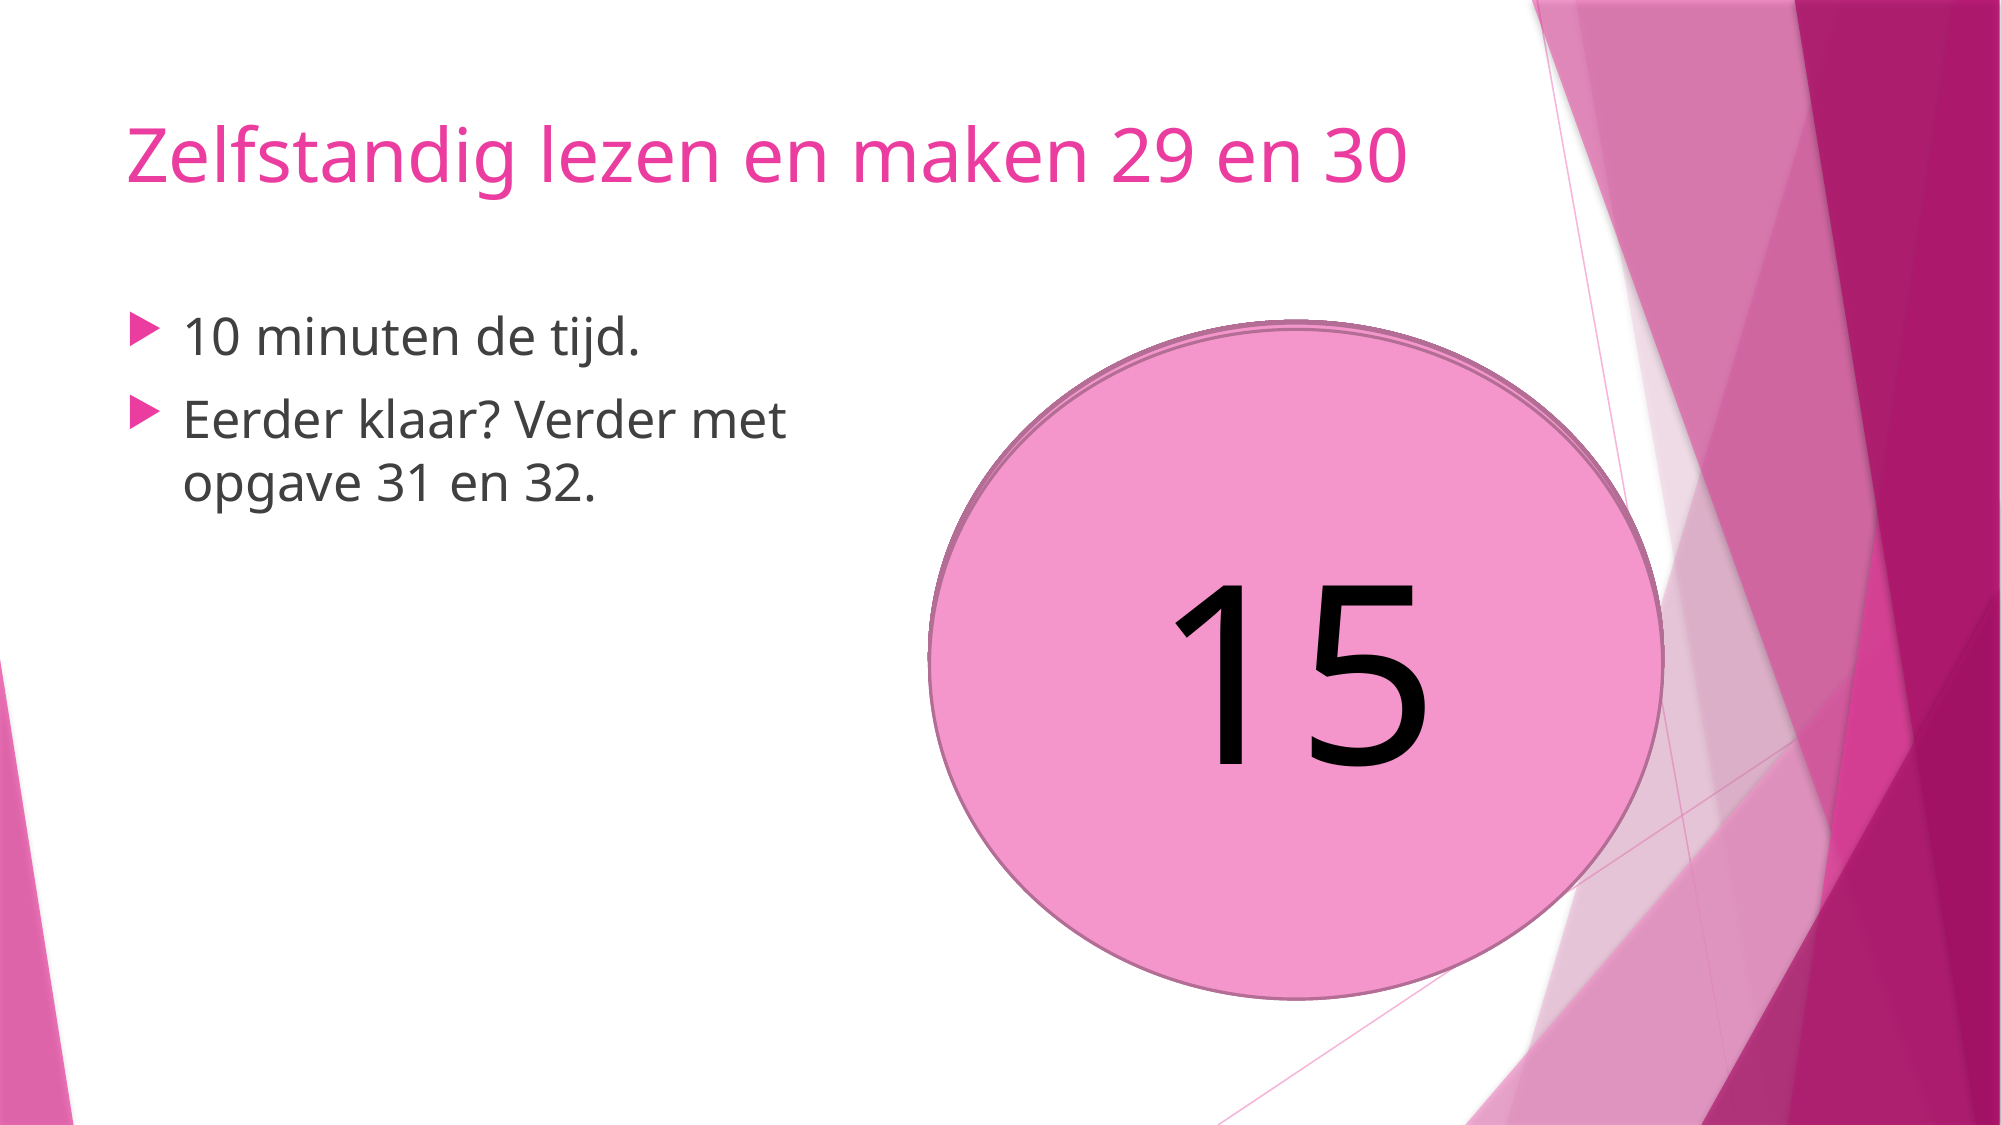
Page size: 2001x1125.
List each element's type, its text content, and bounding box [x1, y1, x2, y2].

text_box 15 [927, 327, 1665, 1001]
title Zelfstandig lezen en maken 29 en 30 [111, 99, 1522, 317]
text_box 14 [930, 321, 1662, 621]
list 10 minuten de tijd. Eerder klaar? Verder met opgave 31 en 32. [111, 296, 831, 1098]
